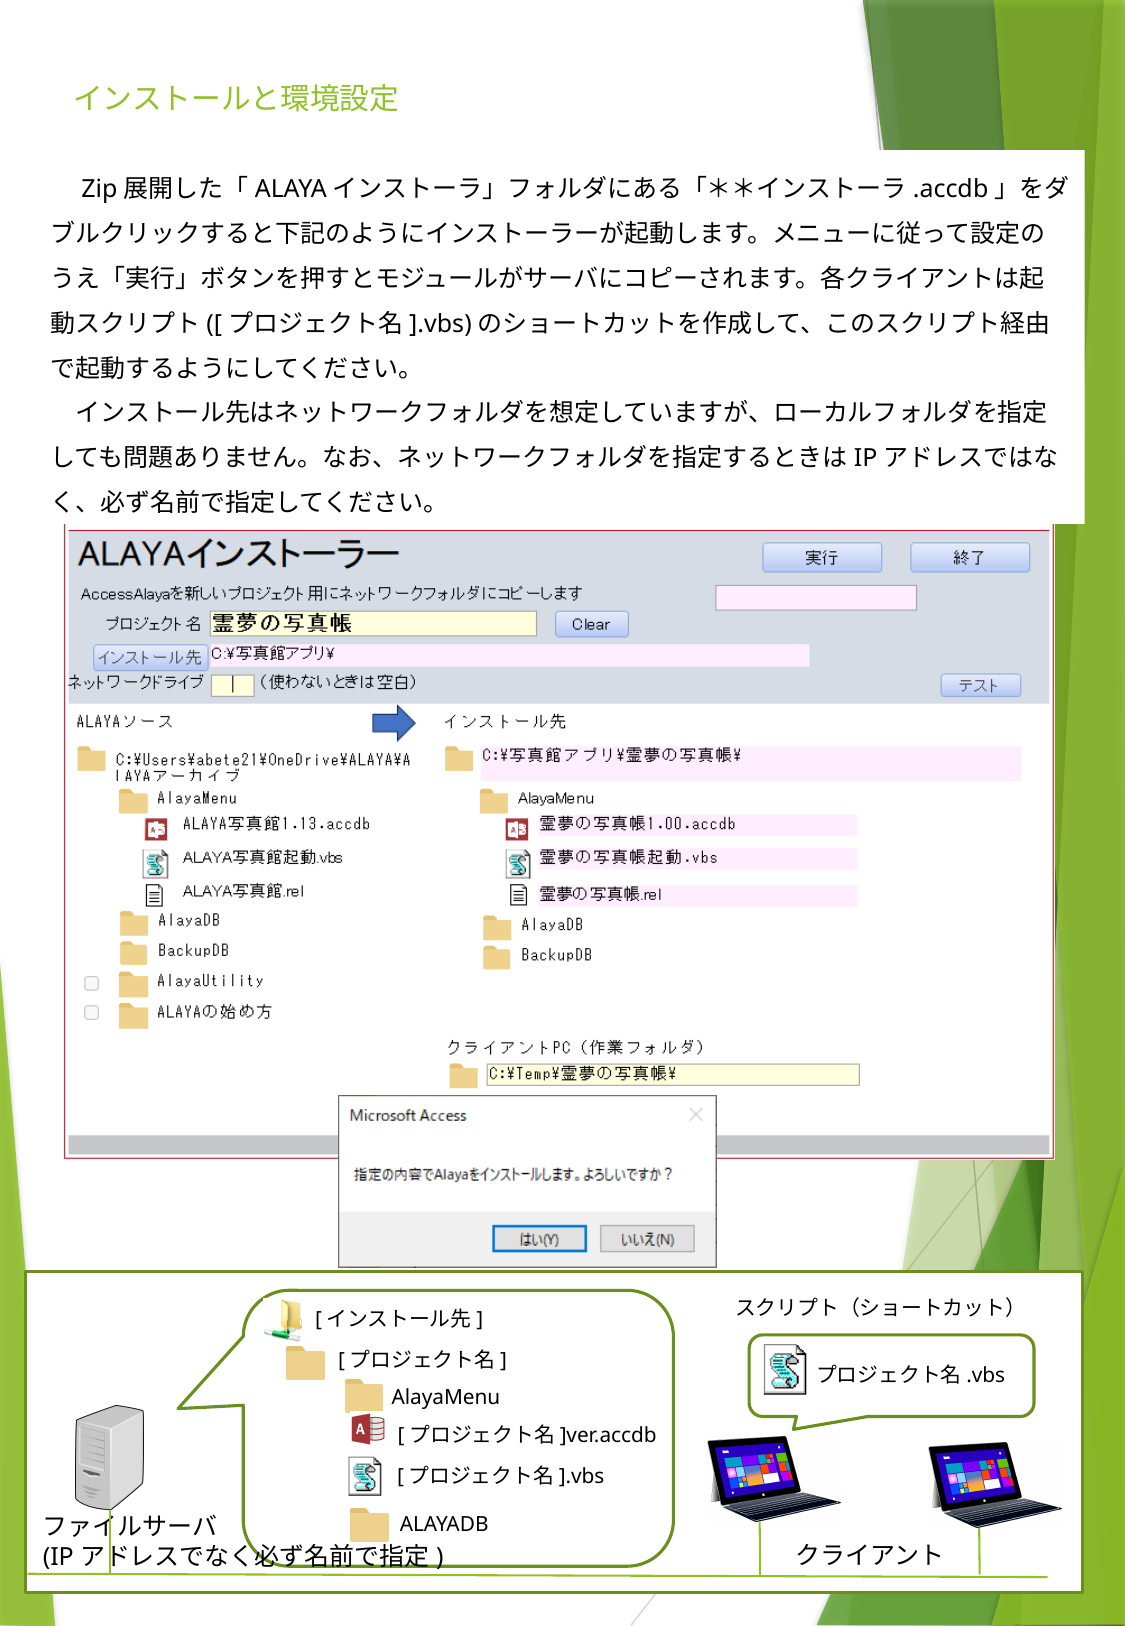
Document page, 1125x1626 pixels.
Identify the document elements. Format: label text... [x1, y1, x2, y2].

text_box [プロジェクト名] [323, 1339, 673, 1379]
text_box [176, 1288, 675, 1503]
text_box ファイルサーバ (IPアドレスでなく必ず名前で指定) [28, 1585, 465, 1603]
text_box [プロジェクト名]ver.accdb [388, 1414, 701, 1454]
picture [346, 1454, 383, 1497]
text_box プロジェクト名.vbs [812, 1354, 1023, 1395]
picture [286, 1345, 325, 1380]
text_box クライアント [765, 1532, 959, 1572]
text_box Zip展開した「ALAYAインストーラ」フォルダにある「＊＊インストーラ.accdb」をダブルクリックすると下記のようにインストーラーが起動します。メニューに従って設定のうえ「実行」ボタンを押すとモジュールがサーバにコピーされます。各クライアントは起動スクリプト([プロジェクト名].vbs)のショートカットを作成して、このスクリプト経由で起動するようにしてください。 インストール先はネットワークフォルダを想定していますが、ローカルフォルダを指定しても問題ありません。なお、ネットワークフォルダを指定するときはIPアドレスではなく、必ず名前で指定してください。 [35, 150, 1085, 524]
picture [344, 1379, 386, 1448]
picture [75, 1404, 145, 1511]
text_box ファイルサーバ (IPアドレスでなく必ず名前で指定) [116, 1503, 465, 1572]
text_box スクリプト（ショートカット） [714, 1287, 1047, 1327]
picture [349, 1508, 389, 1543]
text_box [27, 1573, 106, 1578]
picture [761, 1342, 808, 1396]
text_box [24, 1270, 1084, 1594]
text_box [プロジェクト名].vbs [385, 1455, 639, 1495]
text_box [113, 1573, 1048, 1578]
text_box クライアント [749, 1532, 754, 1572]
text_box [383, 1454, 675, 1568]
text_box [インストール先] [308, 1298, 650, 1338]
text_box [747, 1333, 1036, 1431]
picture [927, 1442, 1062, 1529]
picture [63, 493, 1055, 1268]
text_box AlayaMenu [376, 1376, 569, 1414]
text_box ALAYADB [385, 1503, 577, 1543]
picture [706, 1435, 841, 1522]
picture [262, 1298, 308, 1343]
title インストールと環境設定 [58, 72, 852, 124]
text_box ファイルサーバ (IPアドレスでなく必ず名前で指定) [28, 1503, 104, 1572]
